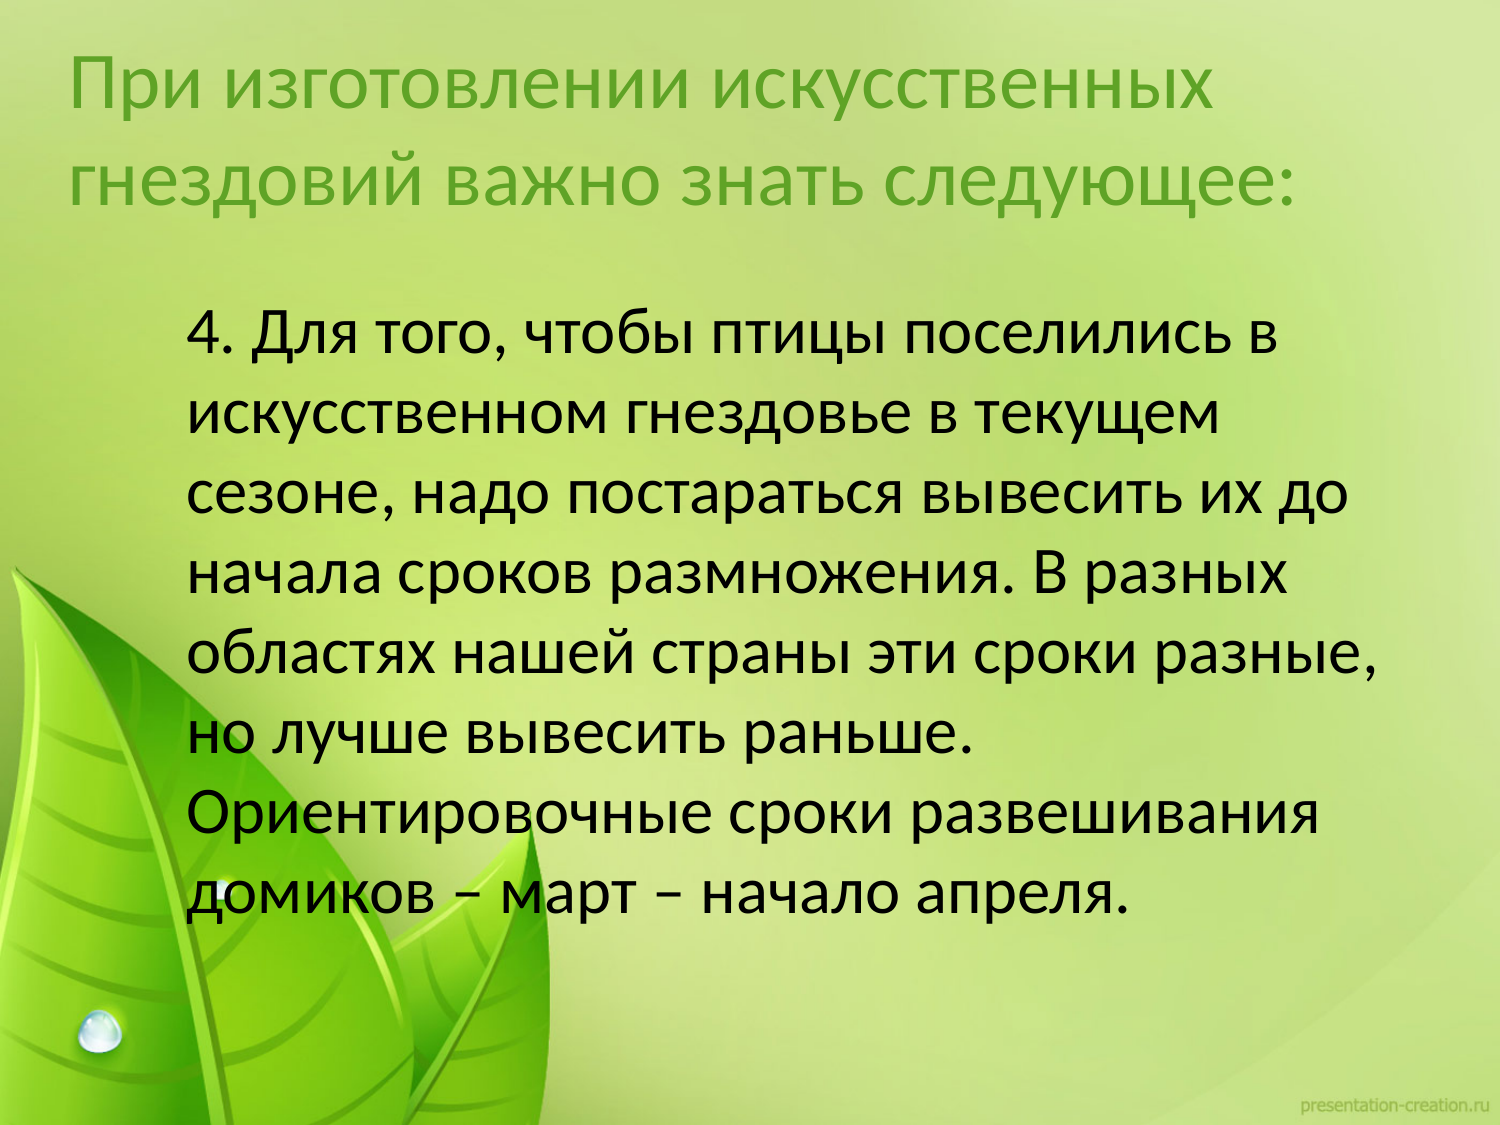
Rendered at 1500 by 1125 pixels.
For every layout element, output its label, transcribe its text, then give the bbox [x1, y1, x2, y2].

title При изготовлении искусственных гнездовий важно знать следующее: [53, 19, 1436, 231]
list 4. Для того, чтобы птицы поселились в искусственном гнездовье в текущем сезоне, надо постараться вывесить их до начала сроков размножения. В разных областях нашей страны эти сроки разные, но лучше вывесить раньше. Ориентировочные сроки развешивания домиков – март – начало апреля. [171, 278, 1436, 953]
picture [0, 0, 1500, 1125]
